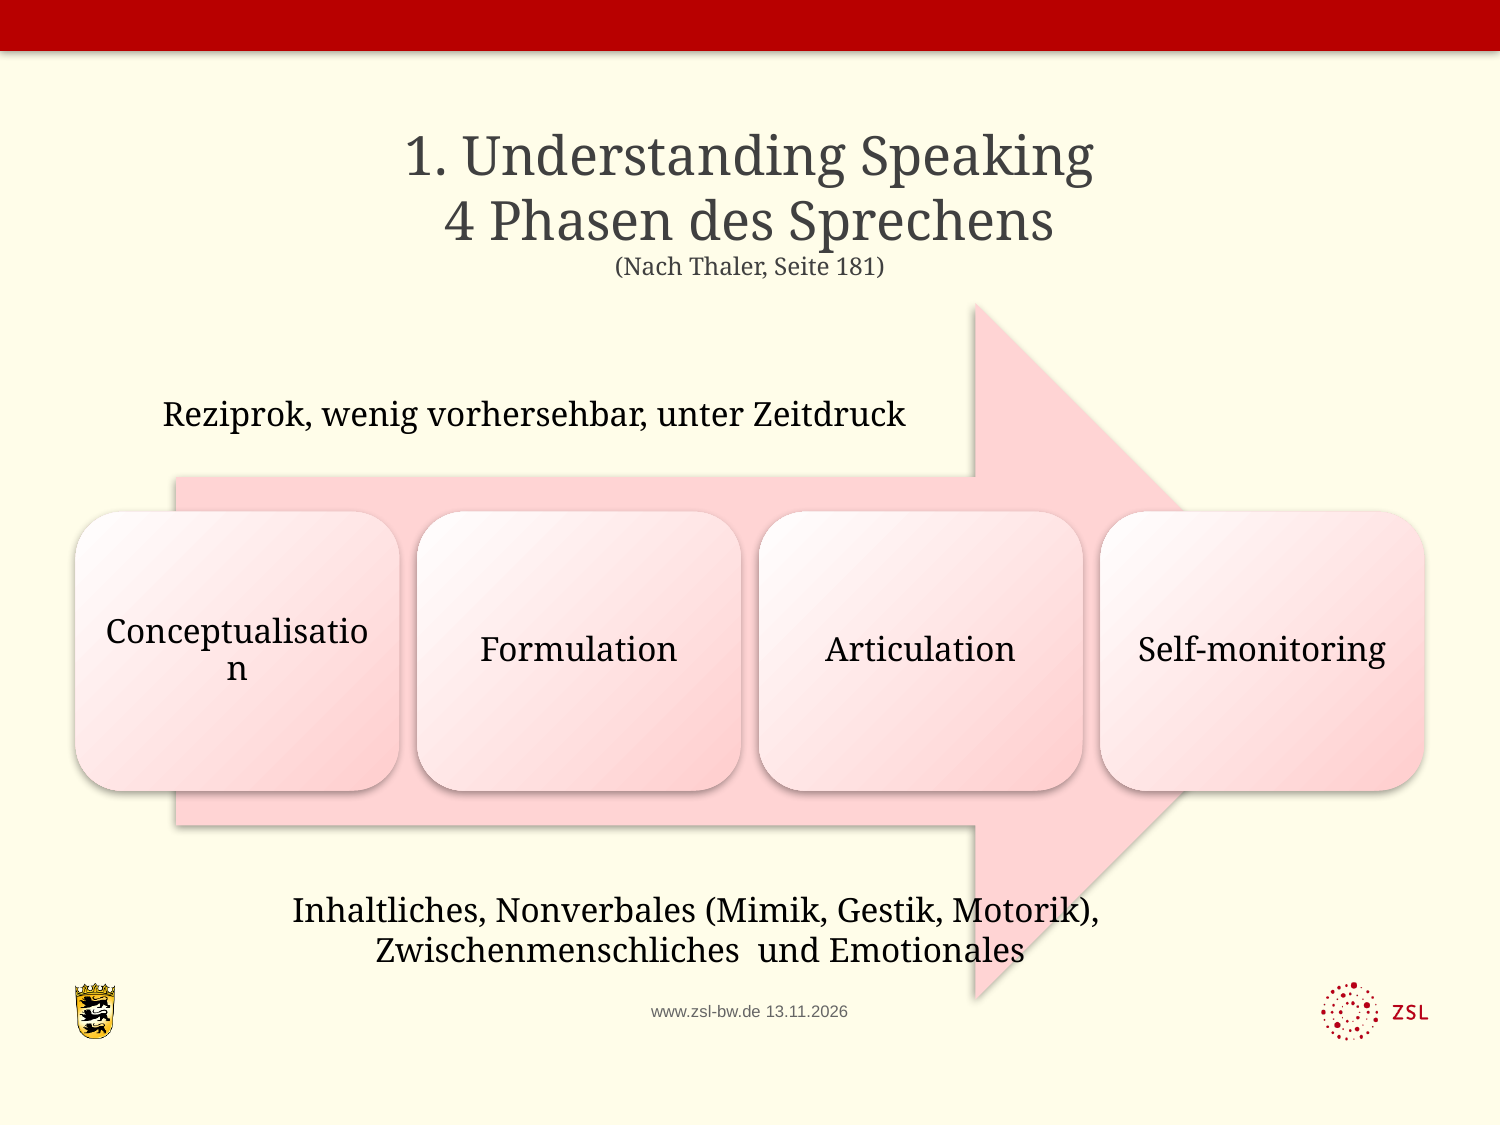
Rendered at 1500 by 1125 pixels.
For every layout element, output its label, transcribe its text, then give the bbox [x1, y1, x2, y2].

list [74, 302, 1426, 1000]
picture [1320, 981, 1429, 1041]
picture [73, 981, 117, 1041]
title 1. Understanding Speaking 4 Phasen des Sprechens (Nach Thaler, Seite 181) [75, 113, 1425, 289]
